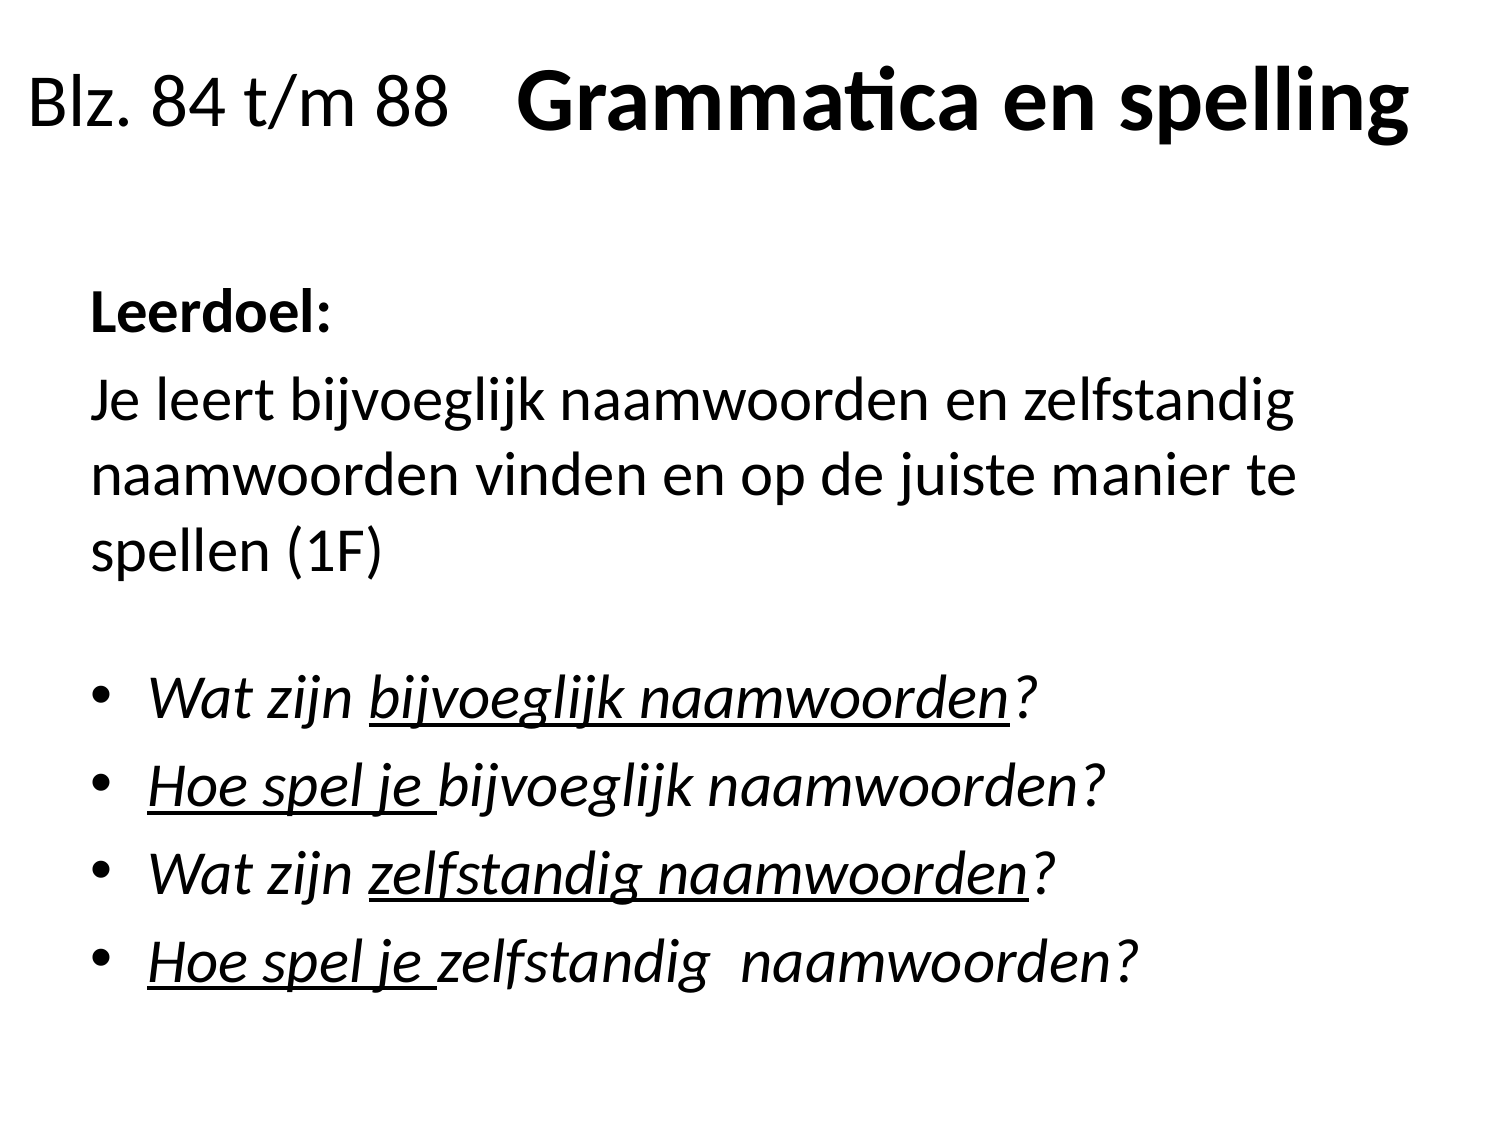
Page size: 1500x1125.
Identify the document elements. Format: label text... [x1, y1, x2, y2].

text_box Grammatica en spelling [501, 0, 1459, 188]
list Leerdoel: Je leert bijvoeglijk naamwoorden en zelfstandig naamwoorden vinden en op de juiste manier te spellen (1F) Wat zijn bijvoeglijk naamwoorden? Hoe spel je bijvoeglijk naamwoorden? Wat zijn zelfstandig naamwoorden? Hoe spel je zelfstandig naamwoorden? [75, 262, 1425, 1005]
title Blz. 84 t/m 88 [0, 2, 479, 191]
